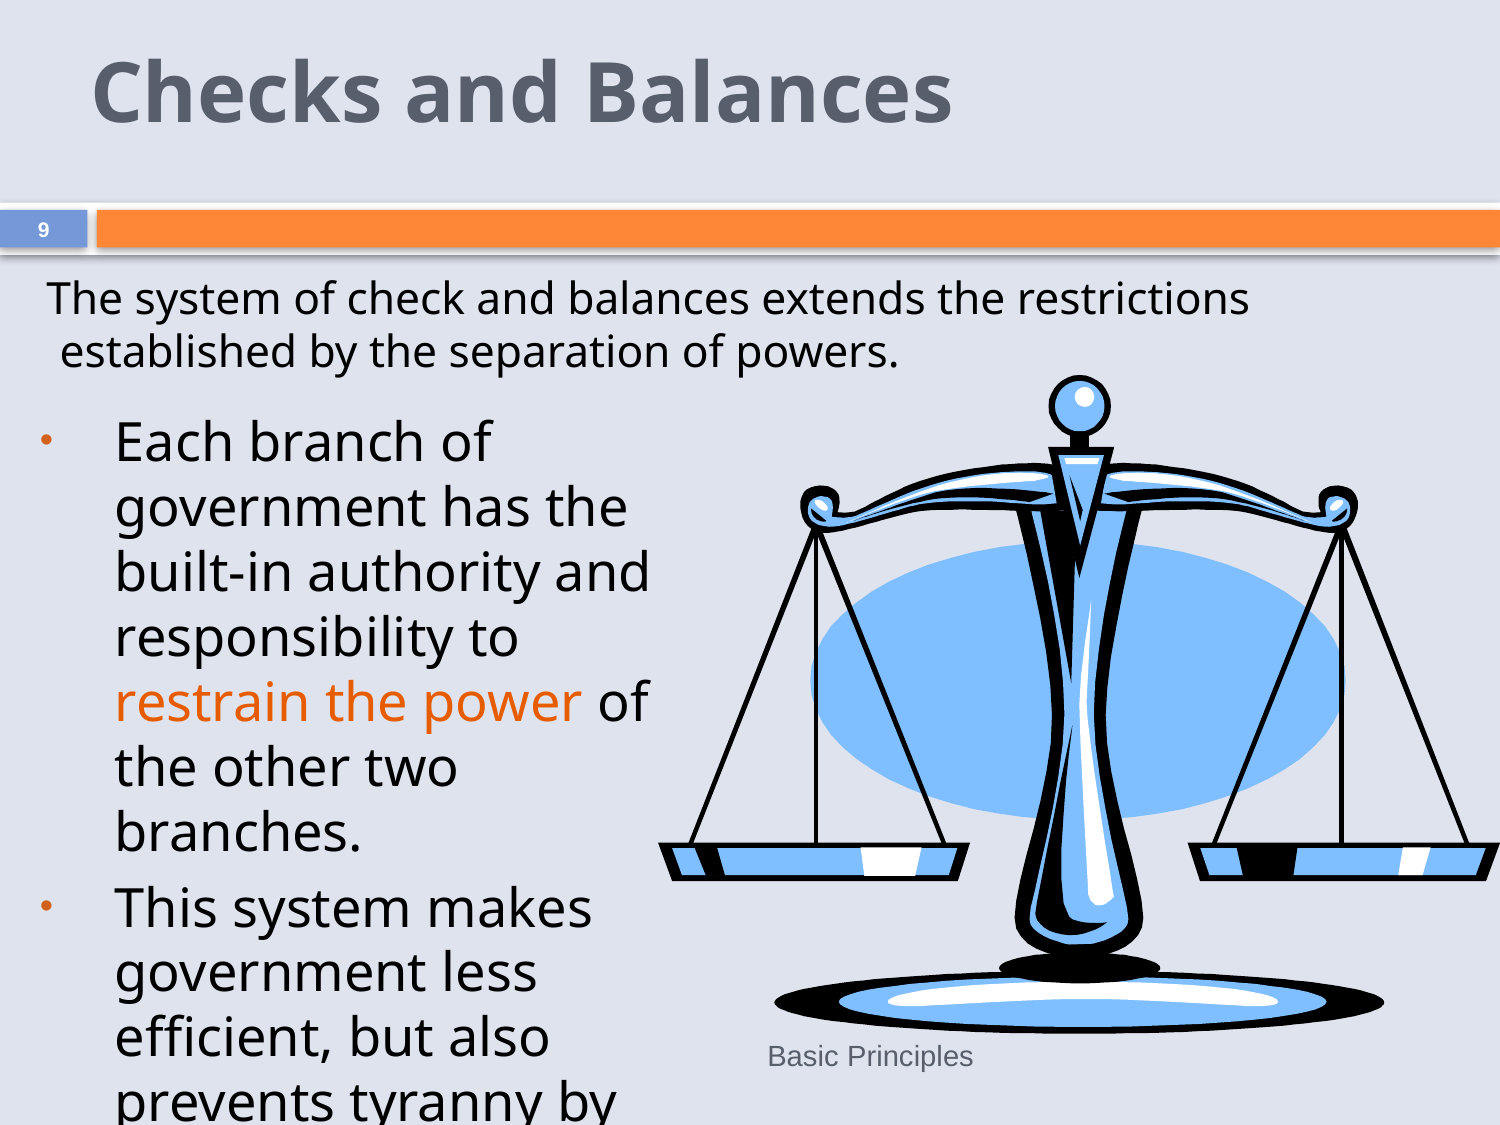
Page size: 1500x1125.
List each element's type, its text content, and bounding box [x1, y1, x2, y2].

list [657, 374, 1500, 1034]
text_box Each branch of government has the built-in authority and responsibility to restrain the power of the other two branches. This system makes government less efficient, but also prevents tyranny by one branch. (p68 in text) [24, 399, 725, 1125]
title Checks and Balances [75, 45, 1425, 233]
slide_number 9 [0, 208, 88, 249]
list The system of check and balances extends the restrictions established by the separation of powers. [0, 262, 1300, 450]
footer Basic Principles [725, 1043, 990, 1085]
